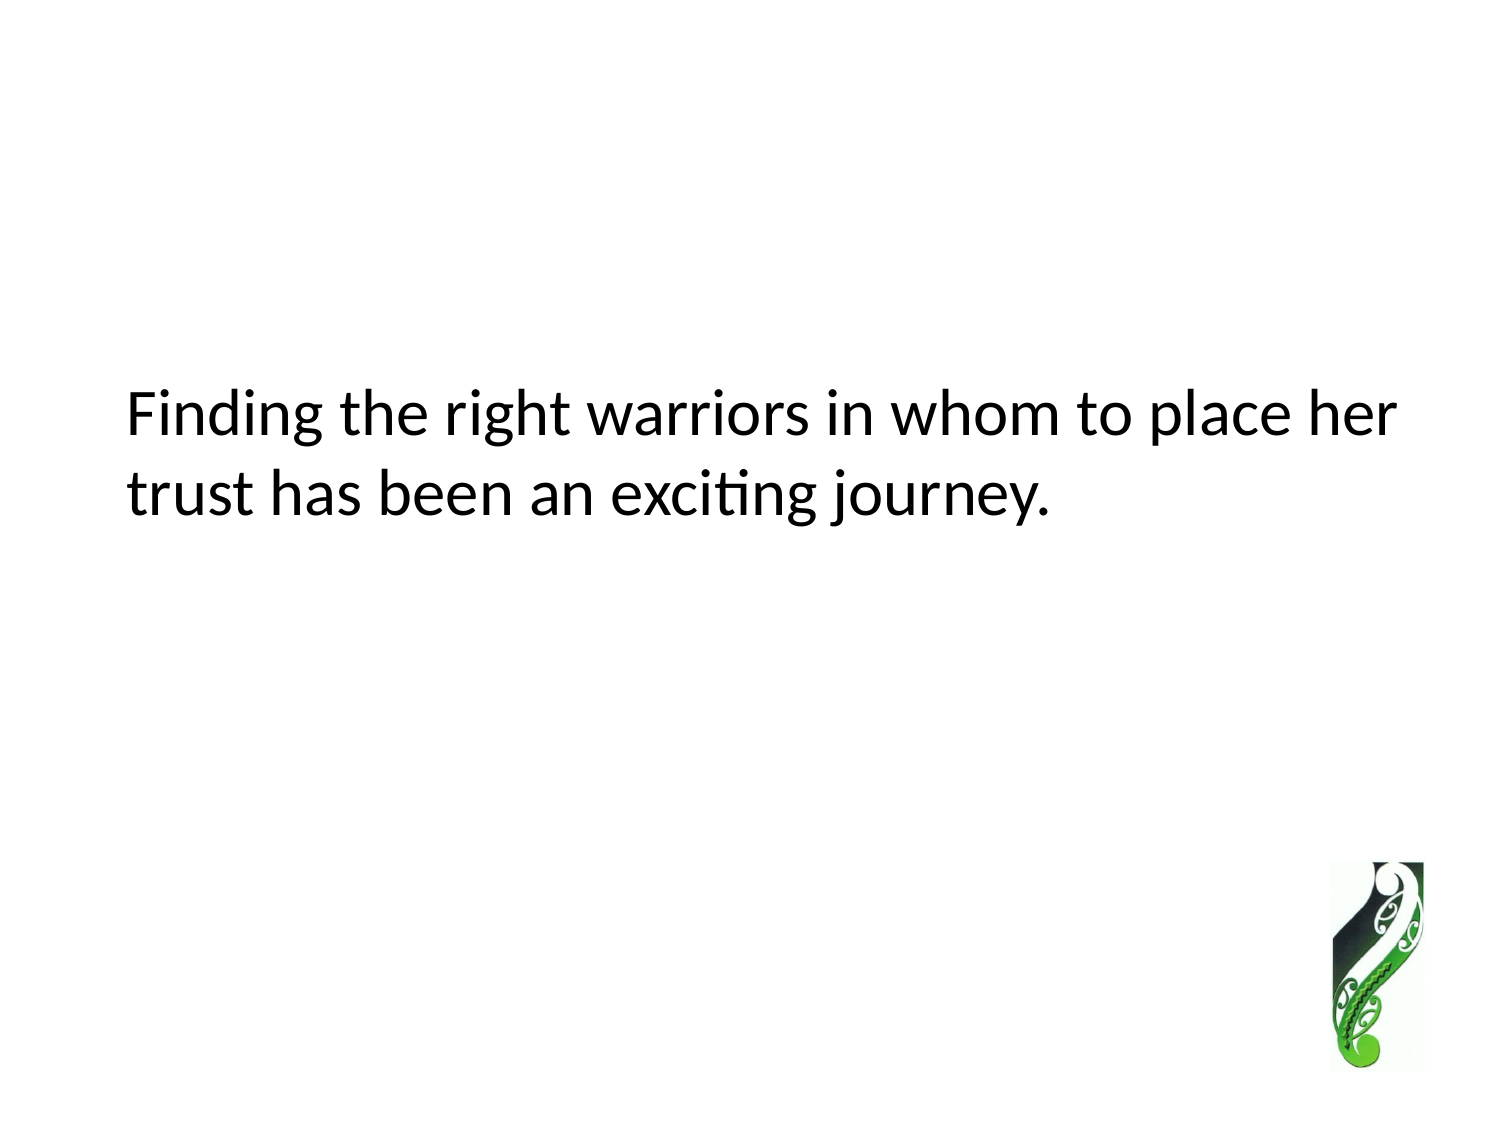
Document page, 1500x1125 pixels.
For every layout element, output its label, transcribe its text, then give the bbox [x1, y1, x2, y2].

picture [1330, 859, 1426, 1073]
text_box Finding the right warriors in whom to place her trust has been an exciting journey. [112, 361, 1424, 536]
